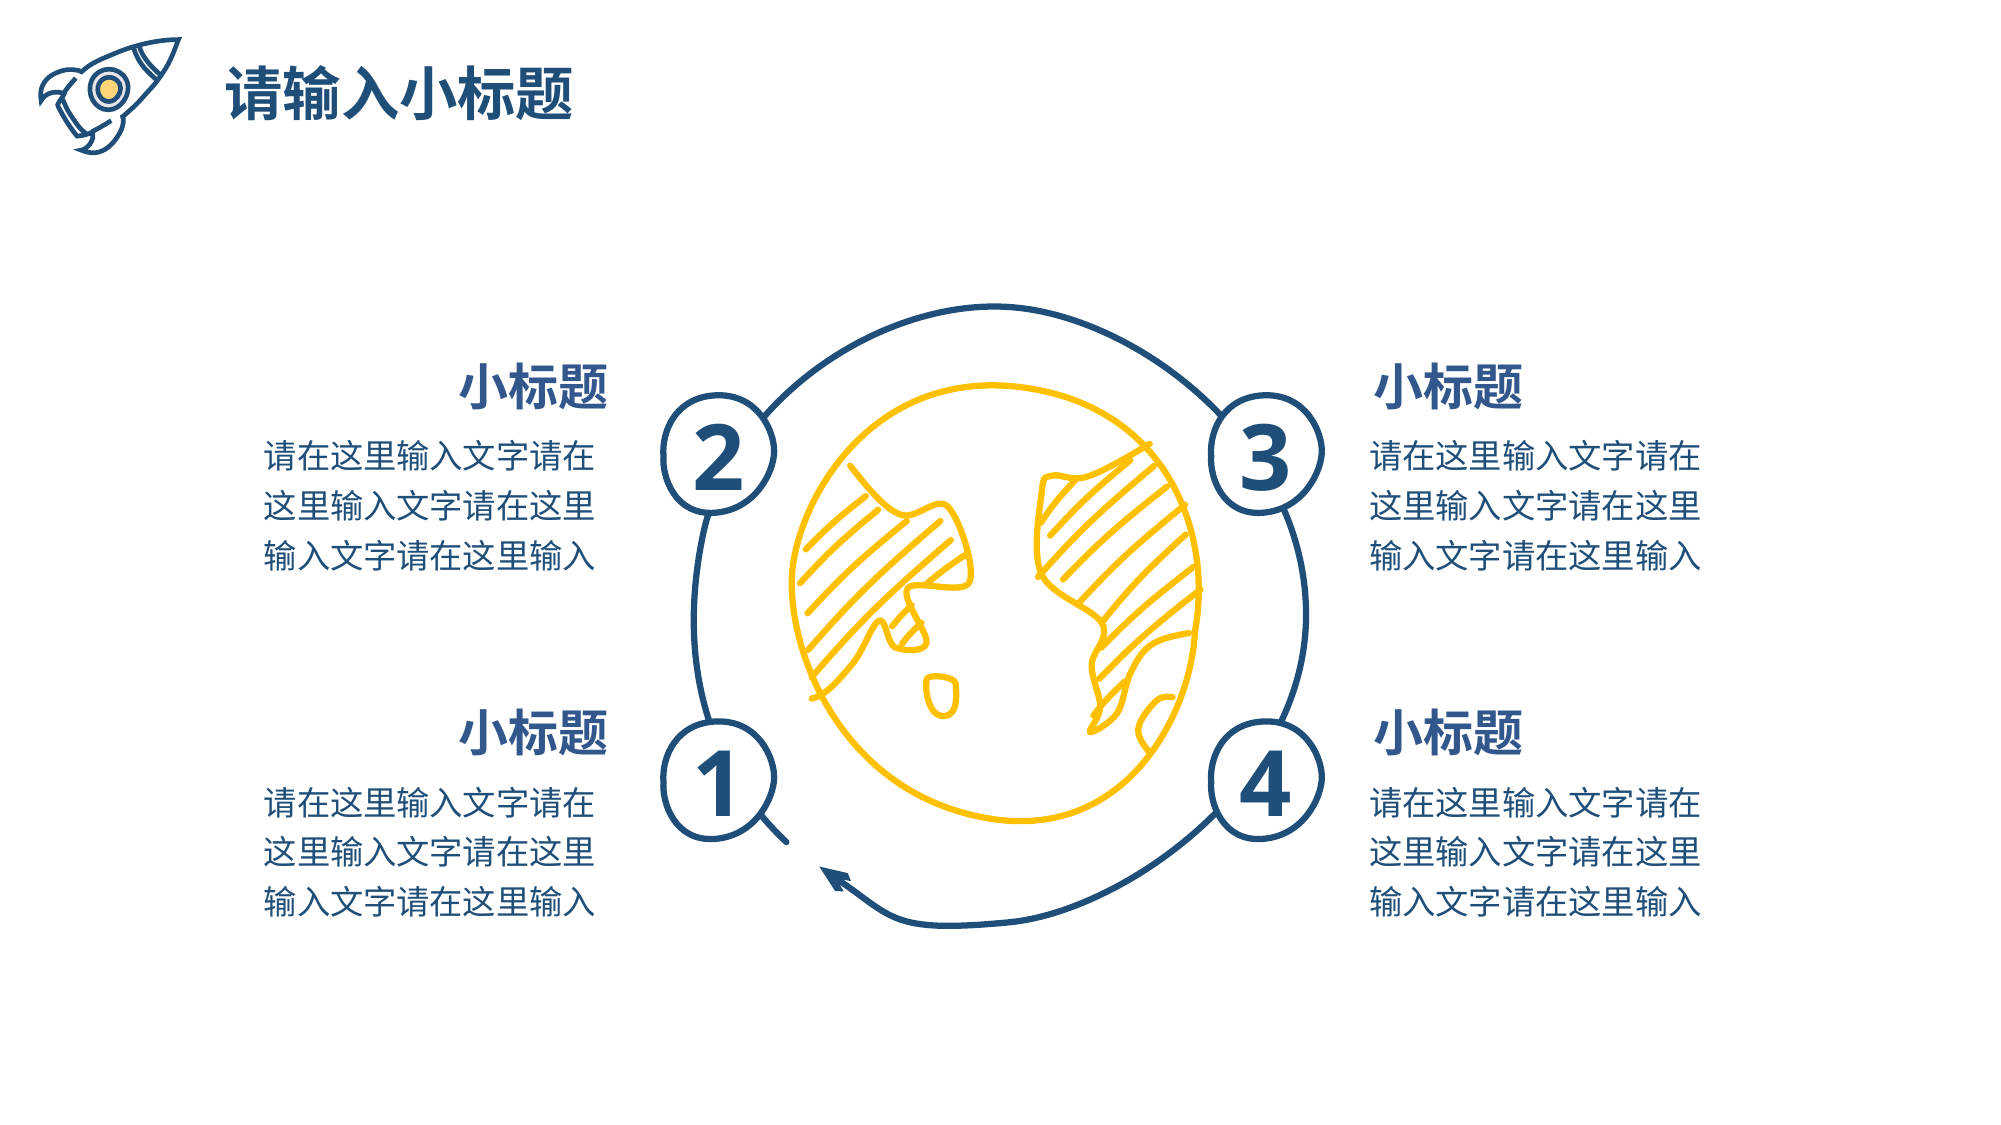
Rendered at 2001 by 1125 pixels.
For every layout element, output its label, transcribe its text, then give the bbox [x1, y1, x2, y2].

text_box 请在这里输入文字请在这里输入文字请在这里输入文字请在这里输入 [1354, 764, 1748, 929]
text_box 小标题 [443, 693, 624, 769]
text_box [786, 386, 1214, 819]
text_box [1214, 484, 1308, 753]
text_box 2 [662, 394, 776, 514]
text_box 小标题 [1358, 347, 1539, 423]
text_box 3 [1214, 394, 1323, 514]
text_box 请在这里输入文字请在这里输入文字请在这里输入文字请在这里输入 [248, 418, 642, 583]
text_box [1214, 406, 1222, 426]
text_box [692, 392, 1212, 927]
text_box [46, 15, 158, 154]
text_box 请在这里输入文字请在这里输入文字请在这里输入文字请在这里输入 [248, 764, 642, 929]
text_box 请在这里输入文字请在这里输入文字请在这里输入文字请在这里输入 [1354, 418, 1748, 583]
text_box [793, 305, 1192, 386]
text_box 4 [1214, 720, 1323, 841]
text_box 请输入小标题 [209, 49, 616, 135]
text_box 小标题 [1358, 693, 1539, 769]
text_box 1 [662, 720, 776, 841]
text_box 小标题 [443, 347, 624, 423]
